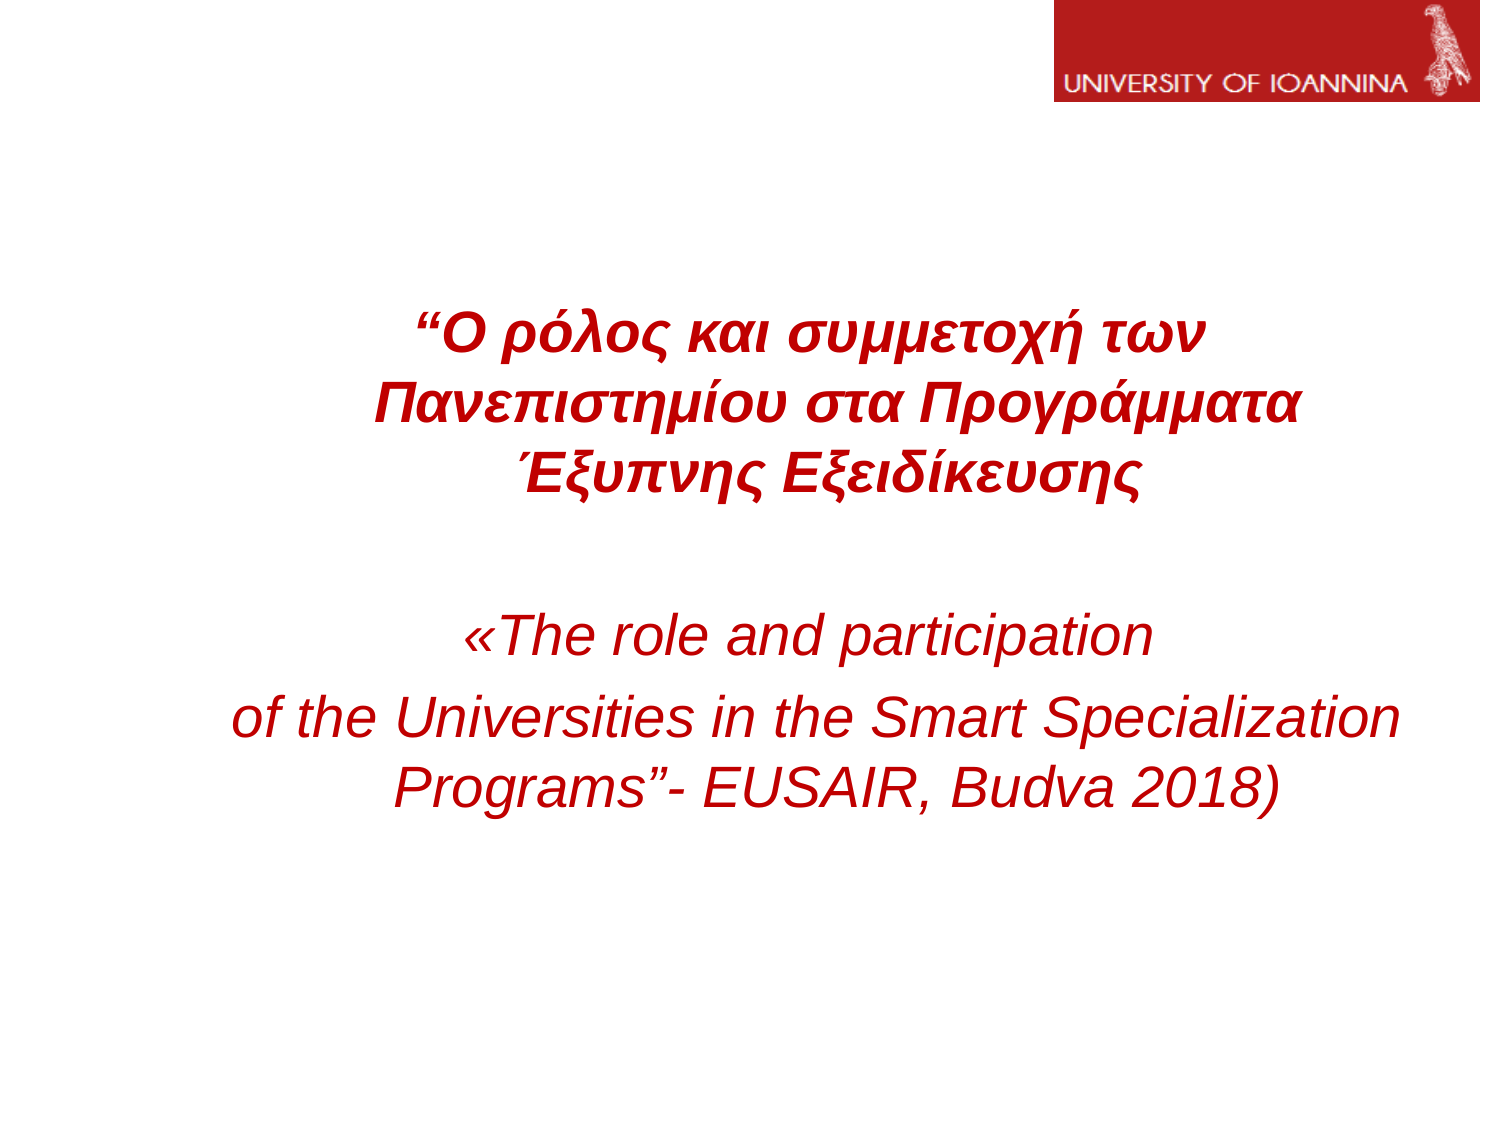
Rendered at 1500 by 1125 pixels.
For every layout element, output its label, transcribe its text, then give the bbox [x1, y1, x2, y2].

picture [1054, 0, 1481, 102]
list “Ο ρόλος και συμμετοχή των Πανεπιστημίου στα Προγράμματα Έξυπνης Εξειδίκευσης «The role and participation of the Universities in the Smart Specialization Programs”- EUSAIR, Budva 2018) [194, 54, 1426, 946]
